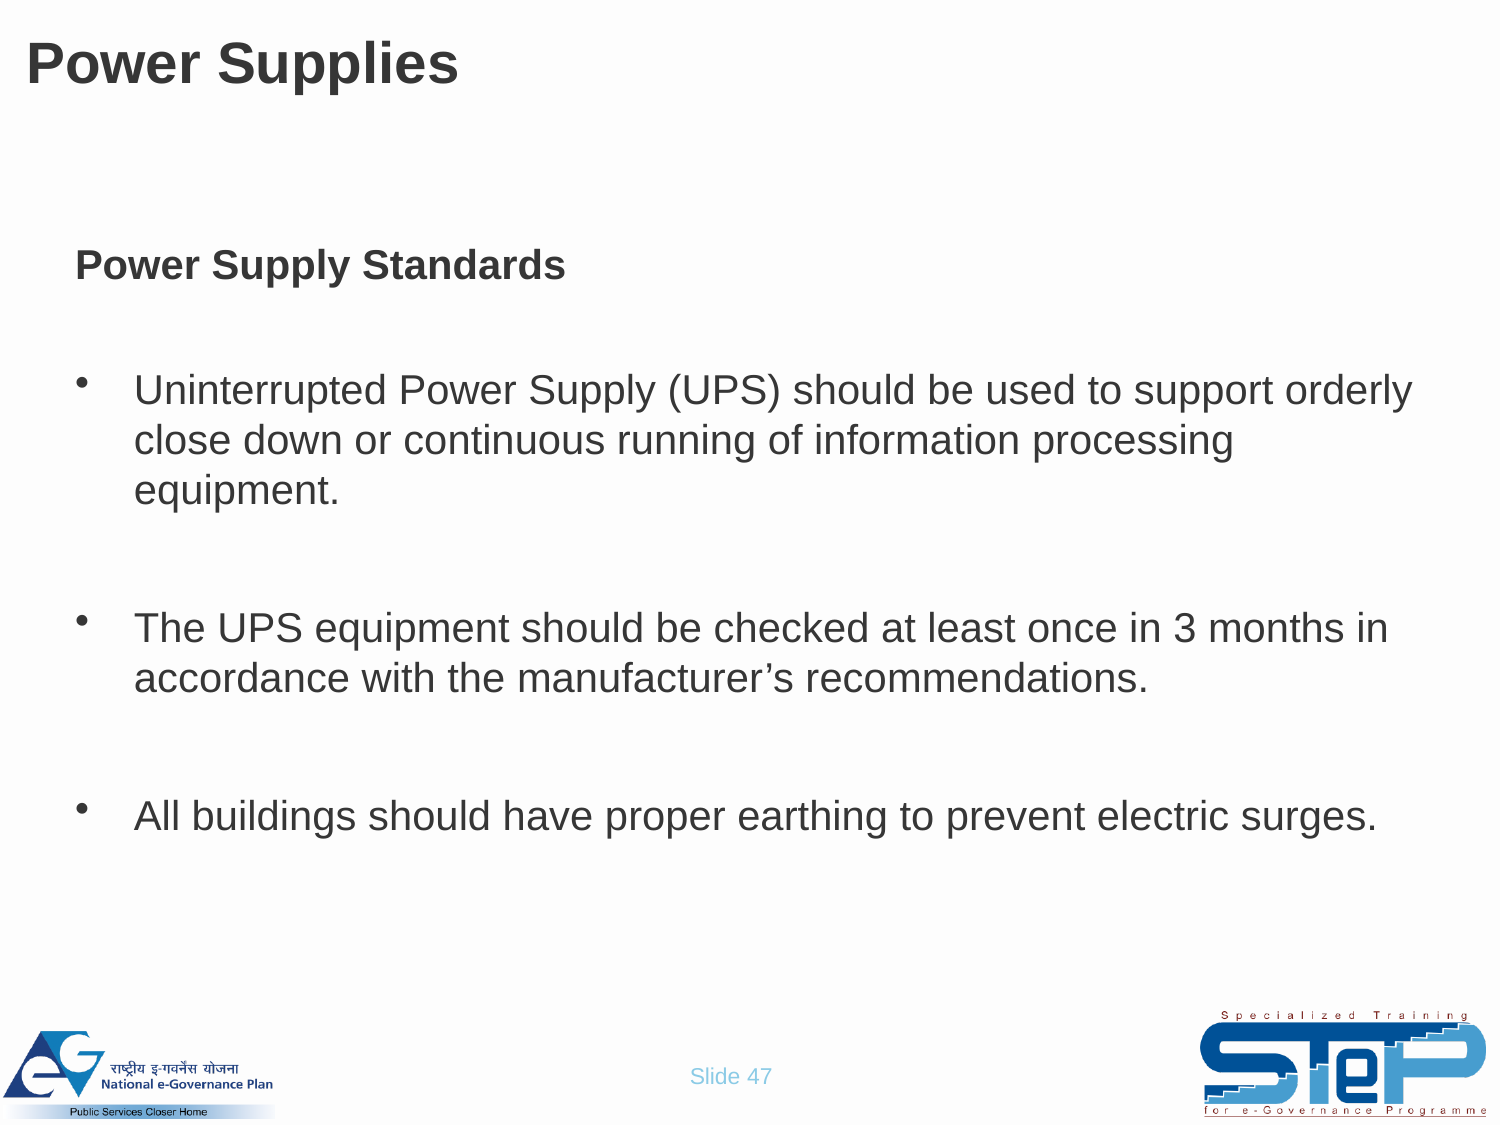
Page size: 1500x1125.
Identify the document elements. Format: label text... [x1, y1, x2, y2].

list Power Supply Standards Uninterrupted Power Supply (UPS) should be used to support orderly close down or continuous running of information processing equipment. The UPS equipment should be checked at least once in 3 months in accordance with the manufacturer’s recommendations. All buildings should have proper earthing to prevent electric surges. [74, 237, 1426, 981]
title Power Supplies [26, 24, 1472, 150]
picture [2, 1031, 275, 1119]
picture [1200, 1011, 1486, 1117]
